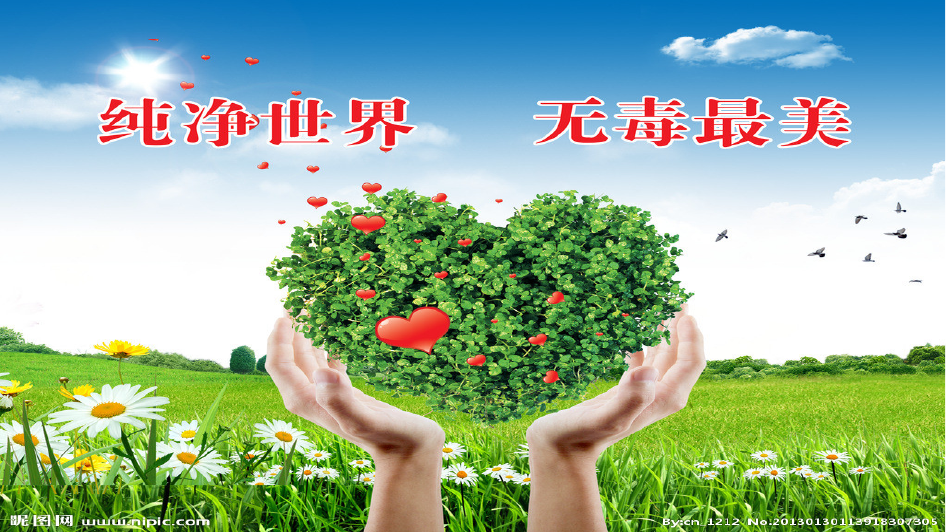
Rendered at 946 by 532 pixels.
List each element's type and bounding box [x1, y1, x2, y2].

list [0, 0, 946, 532]
